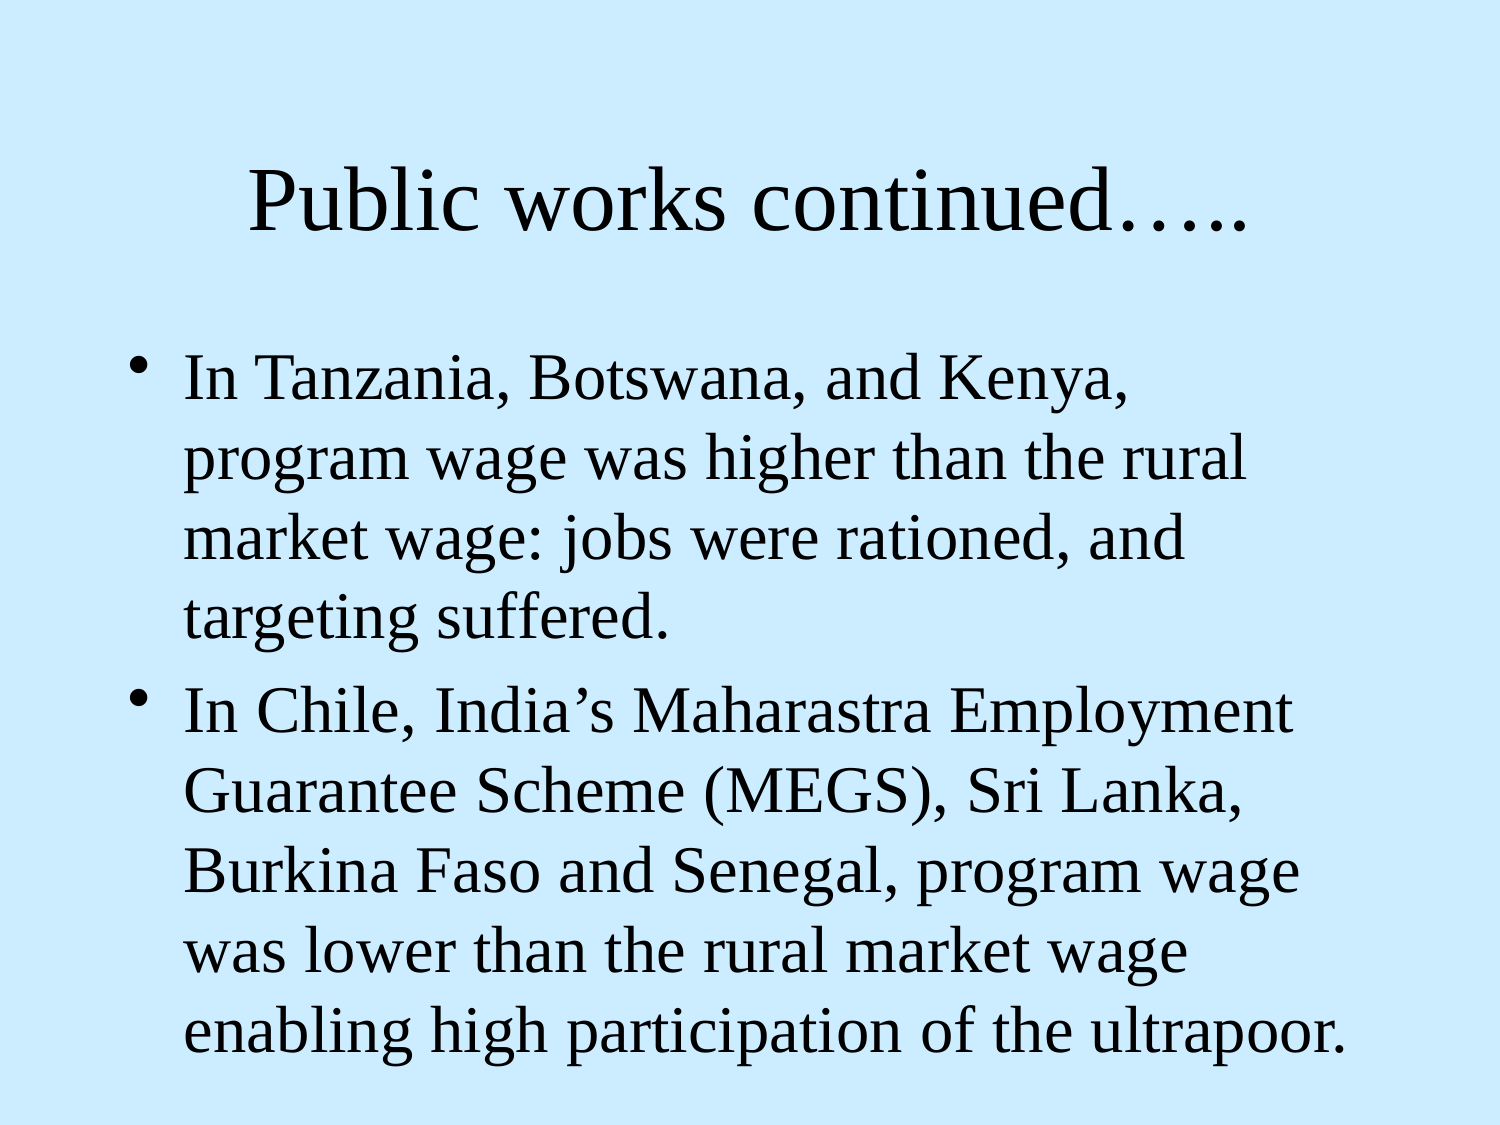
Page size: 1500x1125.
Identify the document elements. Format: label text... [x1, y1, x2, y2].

title Public works continued….. [112, 99, 1388, 288]
list In Tanzania, Botswana, and Kenya, program wage was higher than the rural market wage: jobs were rationed, and targeting suffered. In Chile, India’s Maharastra Employment Guarantee Scheme (MEGS), Sri Lanka, Burkina Faso and Senegal, program wage was lower than the rural market wage enabling high participation of the ultrapoor. [112, 324, 1388, 1001]
